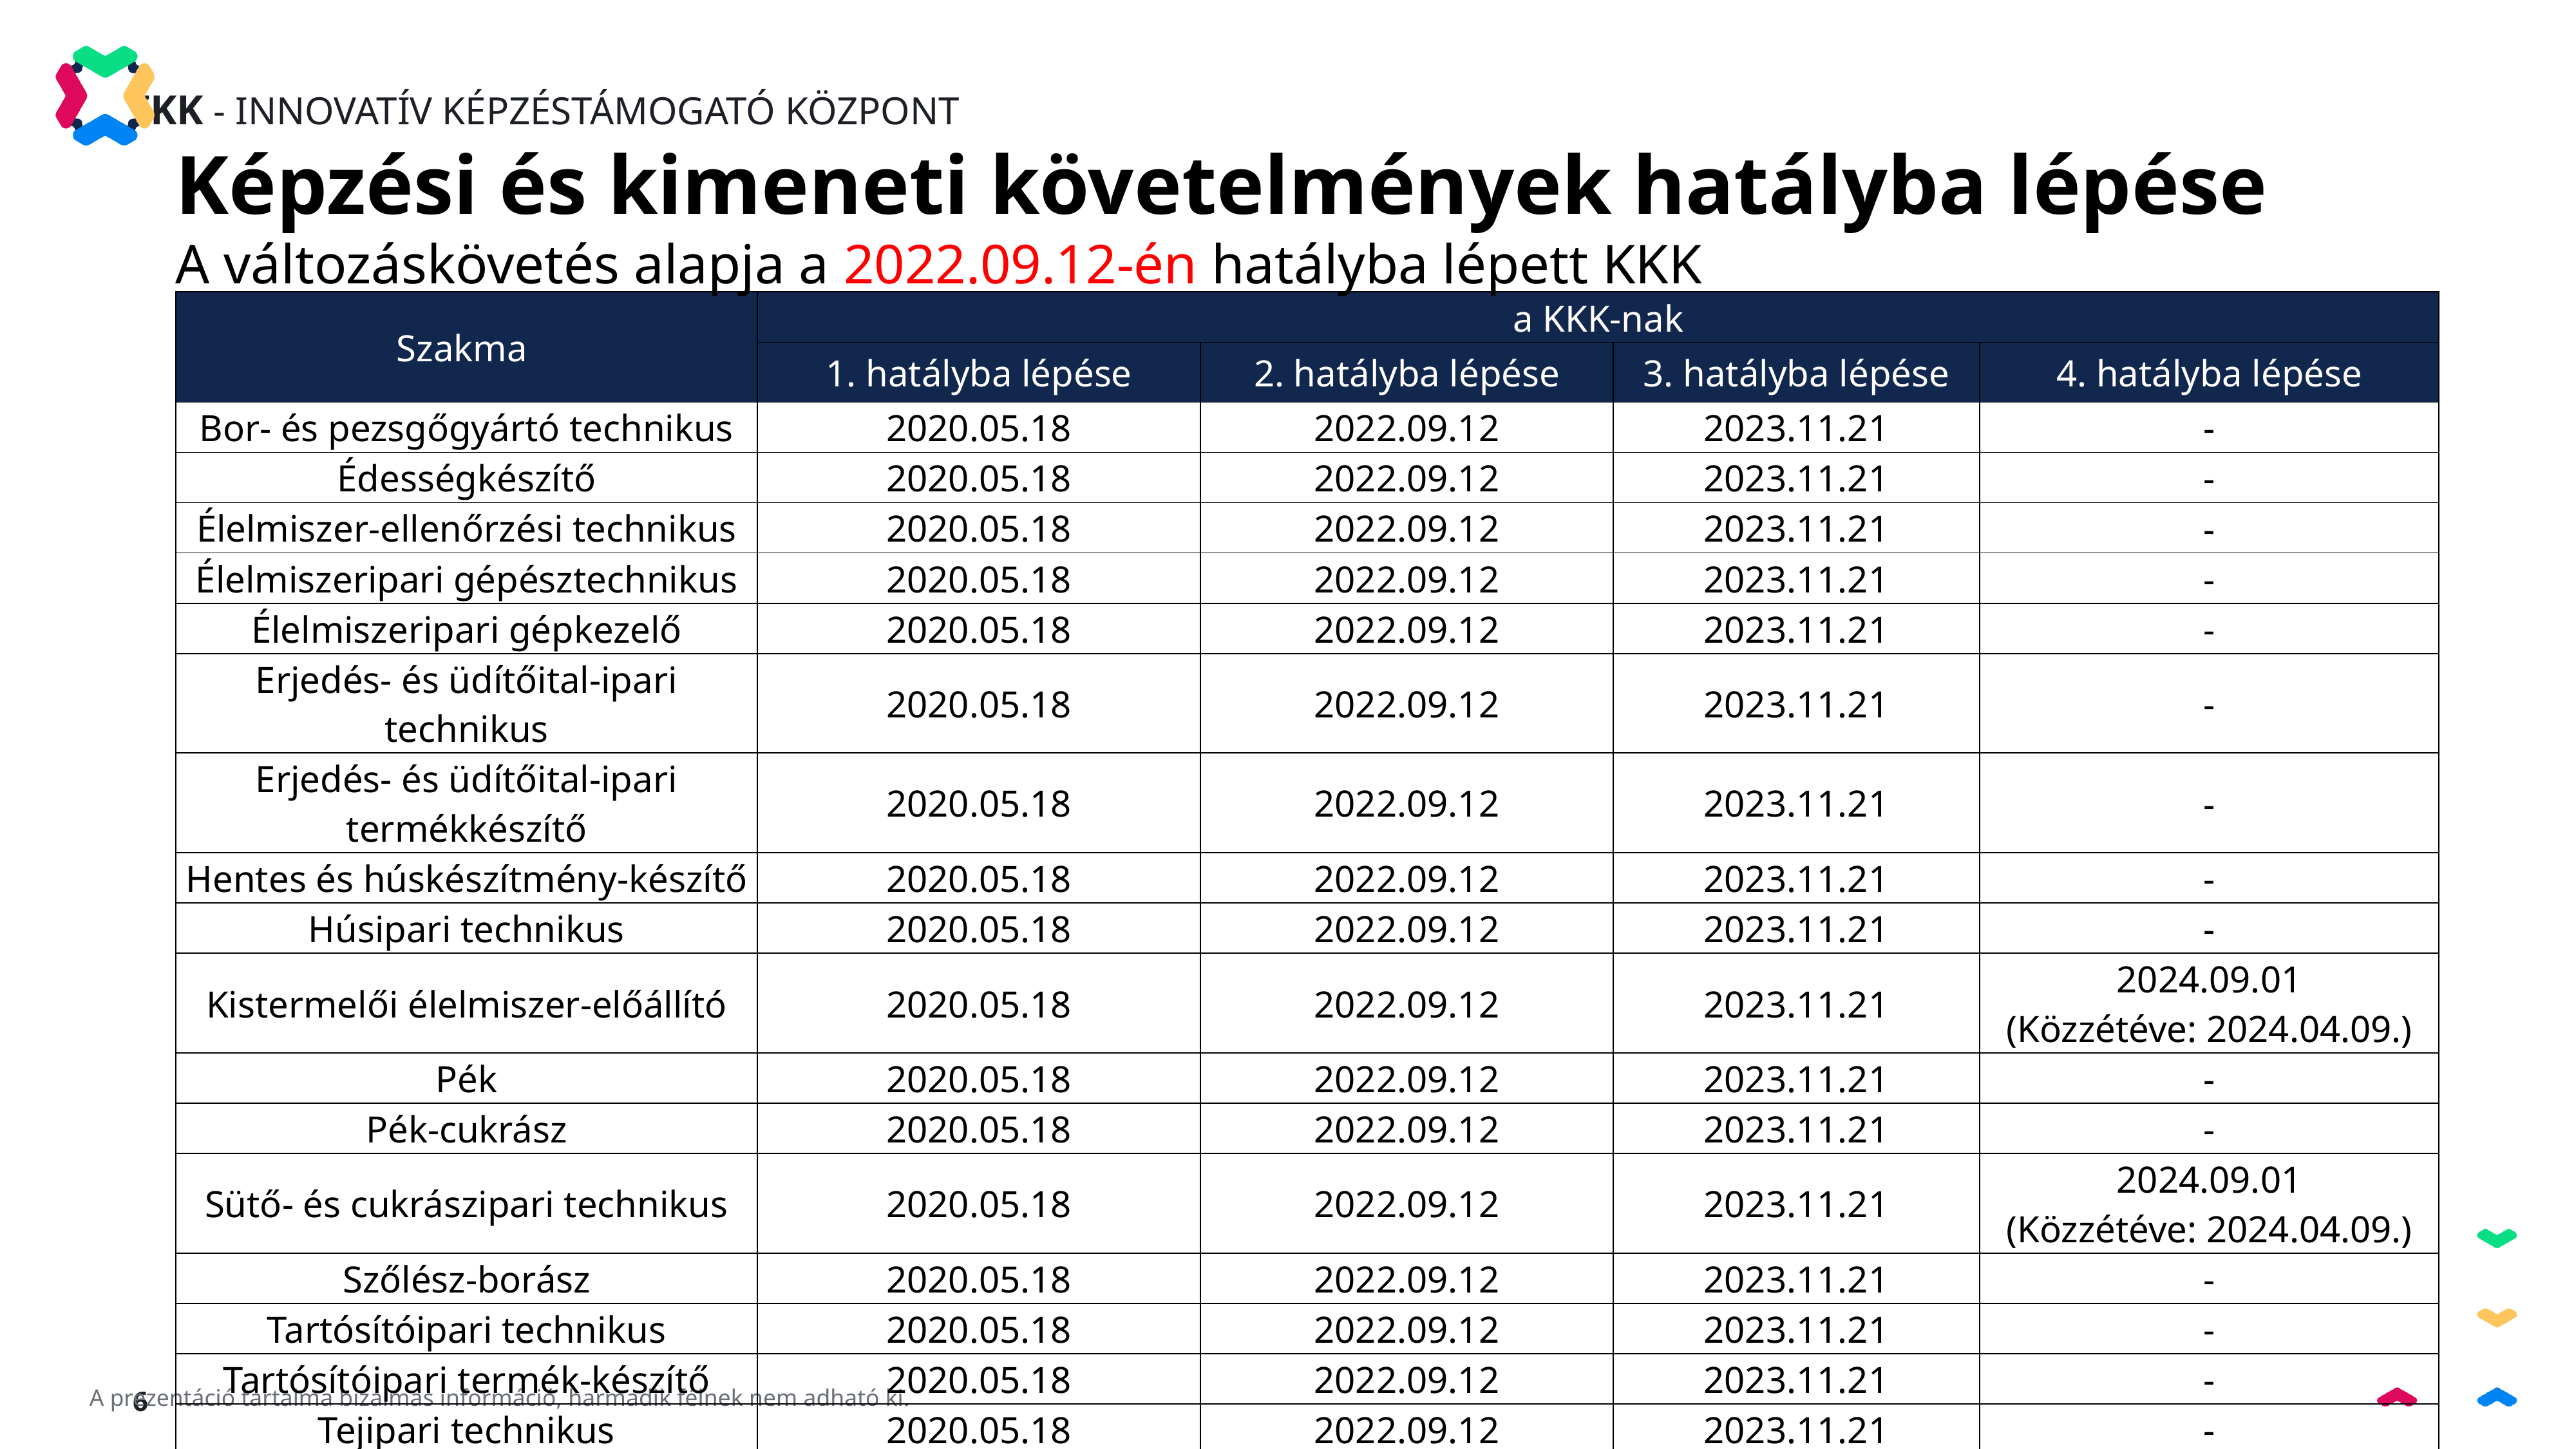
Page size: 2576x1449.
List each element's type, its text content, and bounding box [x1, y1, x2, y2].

table_cell 2022.09.12 [1201, 453, 1613, 502]
table_cell 2022.09.12 [1201, 753, 1613, 852]
table_cell - [1980, 604, 2438, 653]
table_cell - [1980, 553, 2438, 603]
table_cell - [1980, 1104, 2438, 1153]
table_cell - [1980, 1054, 2438, 1103]
table_cell 2020.05.18 [758, 402, 1200, 452]
table_cell 2023.11.21 [1614, 954, 1979, 1052]
table_cell 2023.11.21 [1614, 1254, 1979, 1303]
table_header Szakma [176, 316, 757, 402]
table_cell Szőlész-borász [176, 1254, 757, 1303]
table_cell 2023.11.21 [1614, 1304, 1979, 1353]
table_cell - [1980, 654, 2438, 752]
table_cell 1. hatályba lépése [758, 343, 1200, 402]
table_cell Erjedés- és üdítőital-ipari technikus [176, 654, 757, 752]
table_cell 2020.05.18 [758, 1405, 1200, 1449]
table_cell - [1980, 453, 2438, 502]
table_cell 2020.05.18 [758, 553, 1200, 603]
table_cell 2022.09.12 [1201, 1405, 1613, 1449]
table_cell Élelmiszeripari gépkezelő [176, 604, 757, 653]
table_cell 2022.09.12 [1201, 1304, 1613, 1353]
table_cell 2020.05.18 [758, 853, 1200, 902]
table_cell Erjedés- és üdítőital-ipari termékkészítő [176, 753, 757, 852]
table_cell 2020.05.18 [758, 753, 1200, 852]
table_cell Pék-cukrász [176, 1104, 757, 1153]
table_cell 2023.11.21 [1614, 1405, 1979, 1449]
table_cell - [1980, 753, 2438, 852]
table_cell 2023.11.21 [1614, 904, 1979, 952]
table_cell 2020.05.18 [758, 954, 1200, 1052]
table_cell 2020.05.18 [758, 1054, 1200, 1103]
table_cell 2022.09.12 [1201, 1254, 1613, 1303]
table_cell Sütő- és cukrászipari technikus [176, 1154, 757, 1253]
table_cell 2023.11.21 [1614, 1054, 1979, 1103]
table_cell Húsipari technikus [176, 904, 757, 952]
table_cell Élelmiszer-ellenőrzési technikus [176, 503, 757, 553]
picture [55, 46, 155, 146]
table_header a KKK-nak [758, 292, 2438, 342]
table_cell 2022.09.12 [1201, 1154, 1613, 1253]
table_cell Édességkészítő [176, 453, 757, 502]
table_cell 2022.09.12 [1201, 503, 1613, 553]
table_cell 2022.09.12 [1201, 1104, 1613, 1153]
table_cell 2022.09.12 [1201, 553, 1613, 603]
table_cell 2022.09.12 [1201, 954, 1613, 1052]
table_cell - [1980, 1405, 2438, 1449]
table_cell 2023.11.21 [1614, 853, 1979, 902]
table_cell 2022.09.12 [1201, 904, 1613, 952]
table_cell 2023.11.21 [1614, 604, 1979, 653]
table_cell 2020.05.18 [758, 1254, 1200, 1303]
table_cell - [1980, 503, 2438, 553]
table_cell 2020.05.18 [758, 904, 1200, 952]
table_cell - [1980, 1254, 2438, 1303]
table_cell 2023.11.21 [1614, 654, 1979, 752]
table_cell 2023.11.21 [1614, 1104, 1979, 1153]
table_cell 2020.05.18 [758, 604, 1200, 653]
table_cell Tartósítóipari termék-készítő [176, 1354, 757, 1403]
table_cell 2020.05.18 [758, 453, 1200, 502]
table_cell 2020.05.18 [758, 503, 1200, 553]
table_cell Pék [176, 1054, 757, 1103]
table_cell 2023.11.21 [1614, 503, 1979, 553]
table_cell 2023.11.21 [1614, 1154, 1979, 1253]
table_cell 2. hatályba lépése [1201, 343, 1613, 402]
table_cell 2022.09.12 [1201, 853, 1613, 902]
table_cell - [1980, 1304, 2438, 1353]
table_cell Hentes és húskészítmény-készítő [176, 853, 757, 902]
table_cell 2023.11.21 [1614, 453, 1979, 502]
table_cell 2024.09.01 (Közzétéve: 2024.04.09.) [1980, 954, 2438, 1052]
table_cell 2022.09.12 [1201, 1054, 1613, 1103]
table_cell Élelmiszeripari gépésztechnikus [176, 553, 757, 603]
table_cell 2020.05.18 [758, 1104, 1200, 1153]
table_cell 2023.11.21 [1614, 402, 1979, 452]
table_cell 4. hatályba lépése [1980, 343, 2438, 402]
list Képzési és kimeneti követelmények hatályba lépése A változáskövetés alapja a 2022.09.12-én hatályba lépett KKK [175, 133, 2336, 316]
table_cell 2023.11.21 [1614, 753, 1979, 852]
table_cell - [1980, 904, 2438, 952]
table_cell 2020.05.18 [758, 1154, 1200, 1253]
table_cell 2020.05.18 [758, 1354, 1200, 1403]
table_cell 2024.09.01 (Közzétéve: 2024.04.09.) [1980, 1154, 2438, 1253]
table_cell - [1980, 1354, 2438, 1403]
table_cell 2020.05.18 [758, 1304, 1200, 1353]
picture [2439, 1229, 2517, 1406]
table_cell 2023.11.21 [1614, 1354, 1979, 1403]
table_cell Kistermelői élelmiszer-előállító [176, 954, 757, 1052]
table_cell 2022.09.12 [1201, 402, 1613, 452]
table_cell 2022.09.12 [1201, 1354, 1613, 1403]
table_cell - [1980, 402, 2438, 452]
table_cell 2020.05.18 [758, 654, 1200, 752]
table_cell 2023.11.21 [1614, 553, 1979, 603]
table_cell 2022.09.12 [1201, 604, 1613, 653]
table_cell 2022.09.12 [1201, 654, 1613, 752]
table_cell - [1980, 853, 2438, 902]
table_cell Tejipari technikus [176, 1405, 757, 1449]
table_cell Tartósítóipari technikus [176, 1304, 757, 1353]
table_cell 3. hatályba lépése [1614, 343, 1979, 402]
table_cell Bor- és pezsgőgyártó technikus [176, 402, 757, 452]
